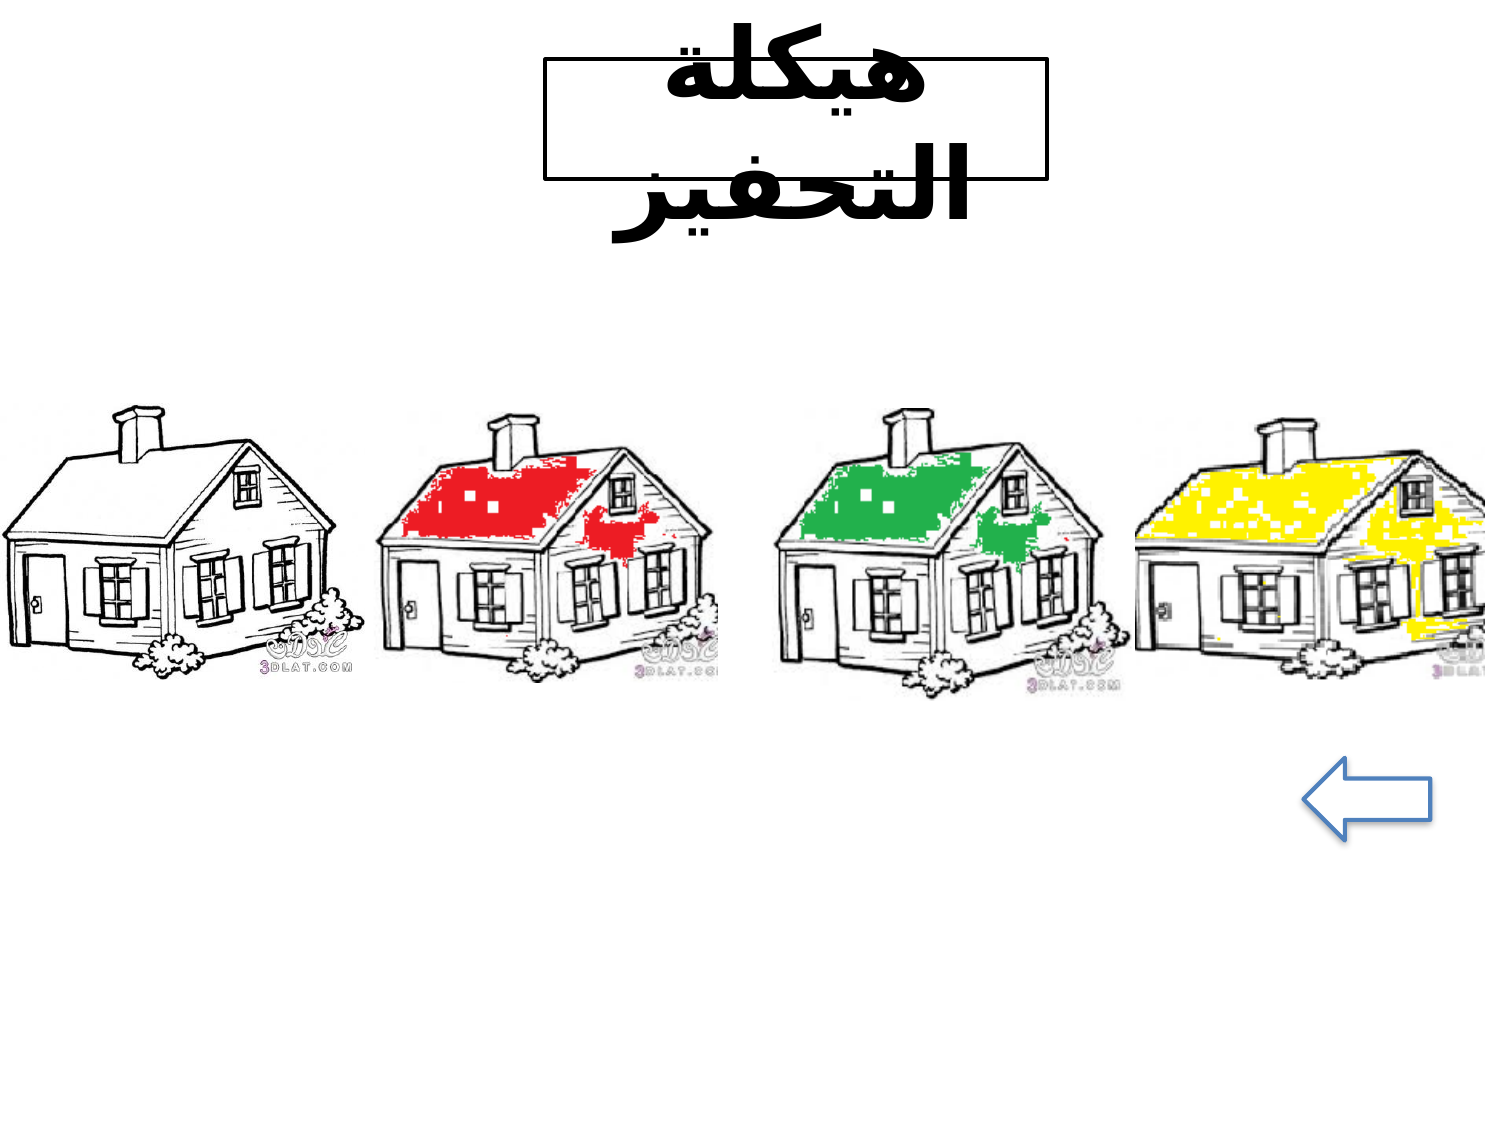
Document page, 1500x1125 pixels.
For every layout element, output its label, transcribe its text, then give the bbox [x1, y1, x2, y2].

picture [0, 403, 1485, 737]
text_box [1303, 757, 1431, 841]
text_box هيكلة التحفيز [543, 57, 1049, 181]
